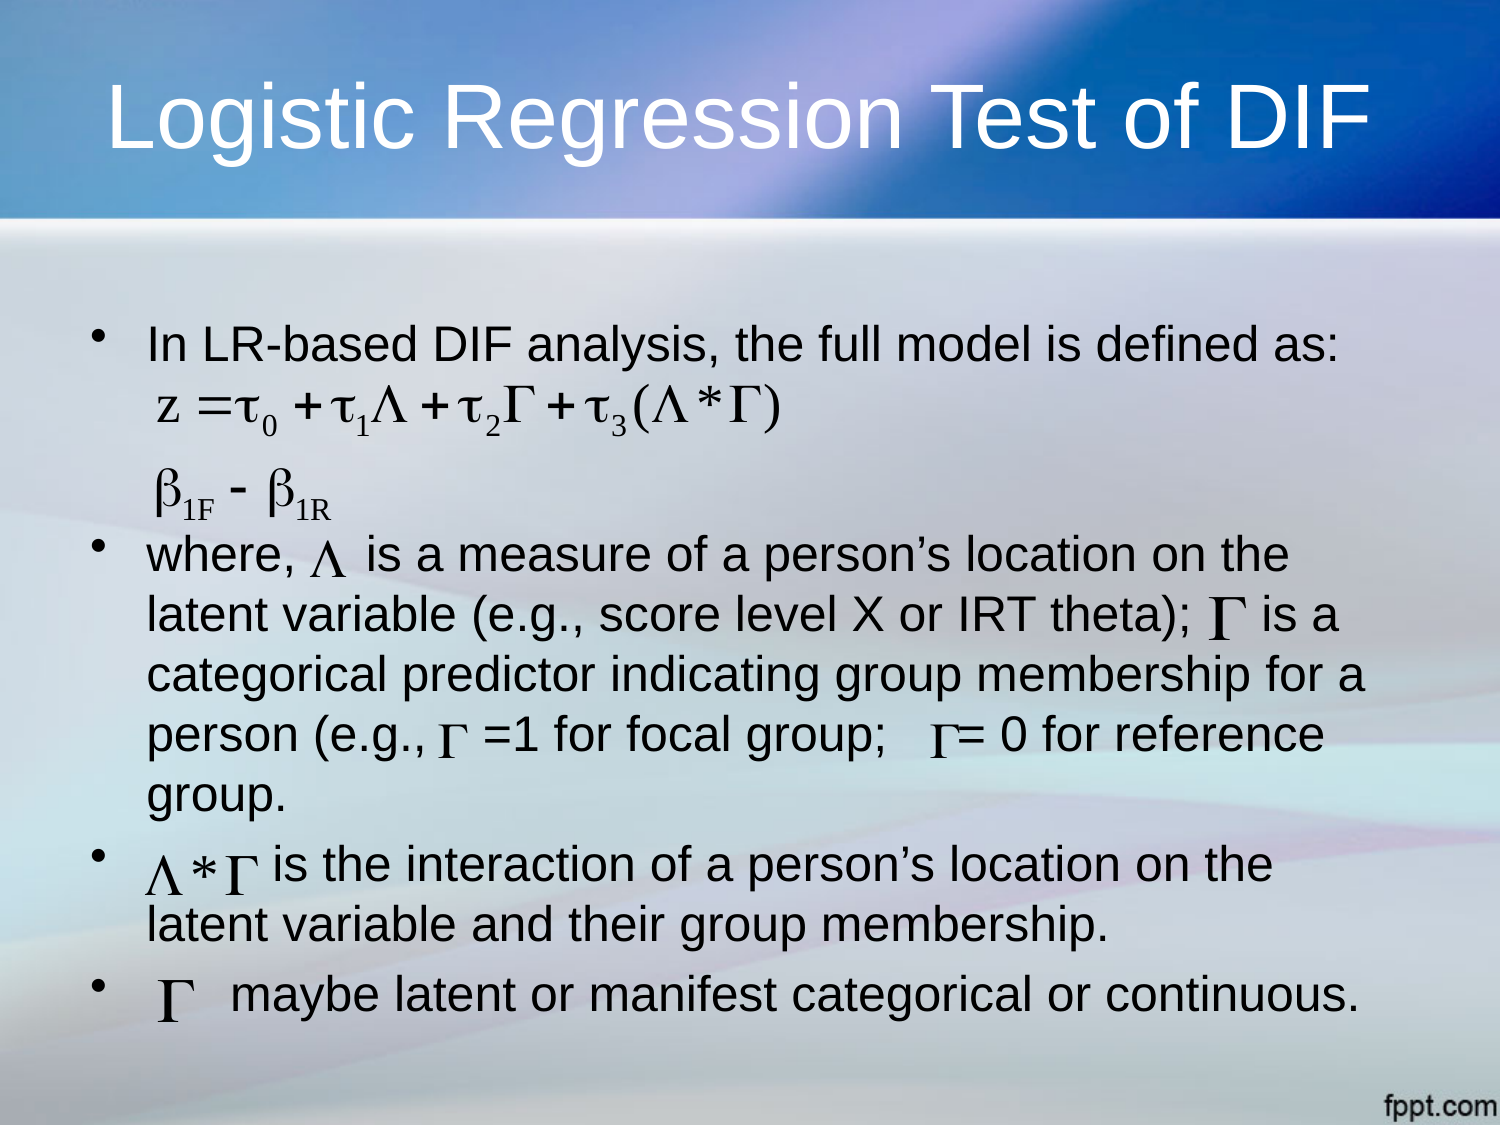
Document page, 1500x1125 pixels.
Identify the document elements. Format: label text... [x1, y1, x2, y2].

picture [0, 0, 1500, 1125]
title Logistic Regression Test of DIF [64, 31, 1415, 192]
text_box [147, 367, 791, 534]
list In LR-based DIF analysis, the full model is defined as: where, is a measure of a person’s location on the latent variable (e.g., score level X or IRT theta); is a categorical predictor indicating group membership for a person (e.g., =1 for focal group; = 0 for reference group. is the interaction of a person’s location on the latent variable and their group membership. maybe latent or manifest categorical or continuous. [75, 304, 1425, 1047]
